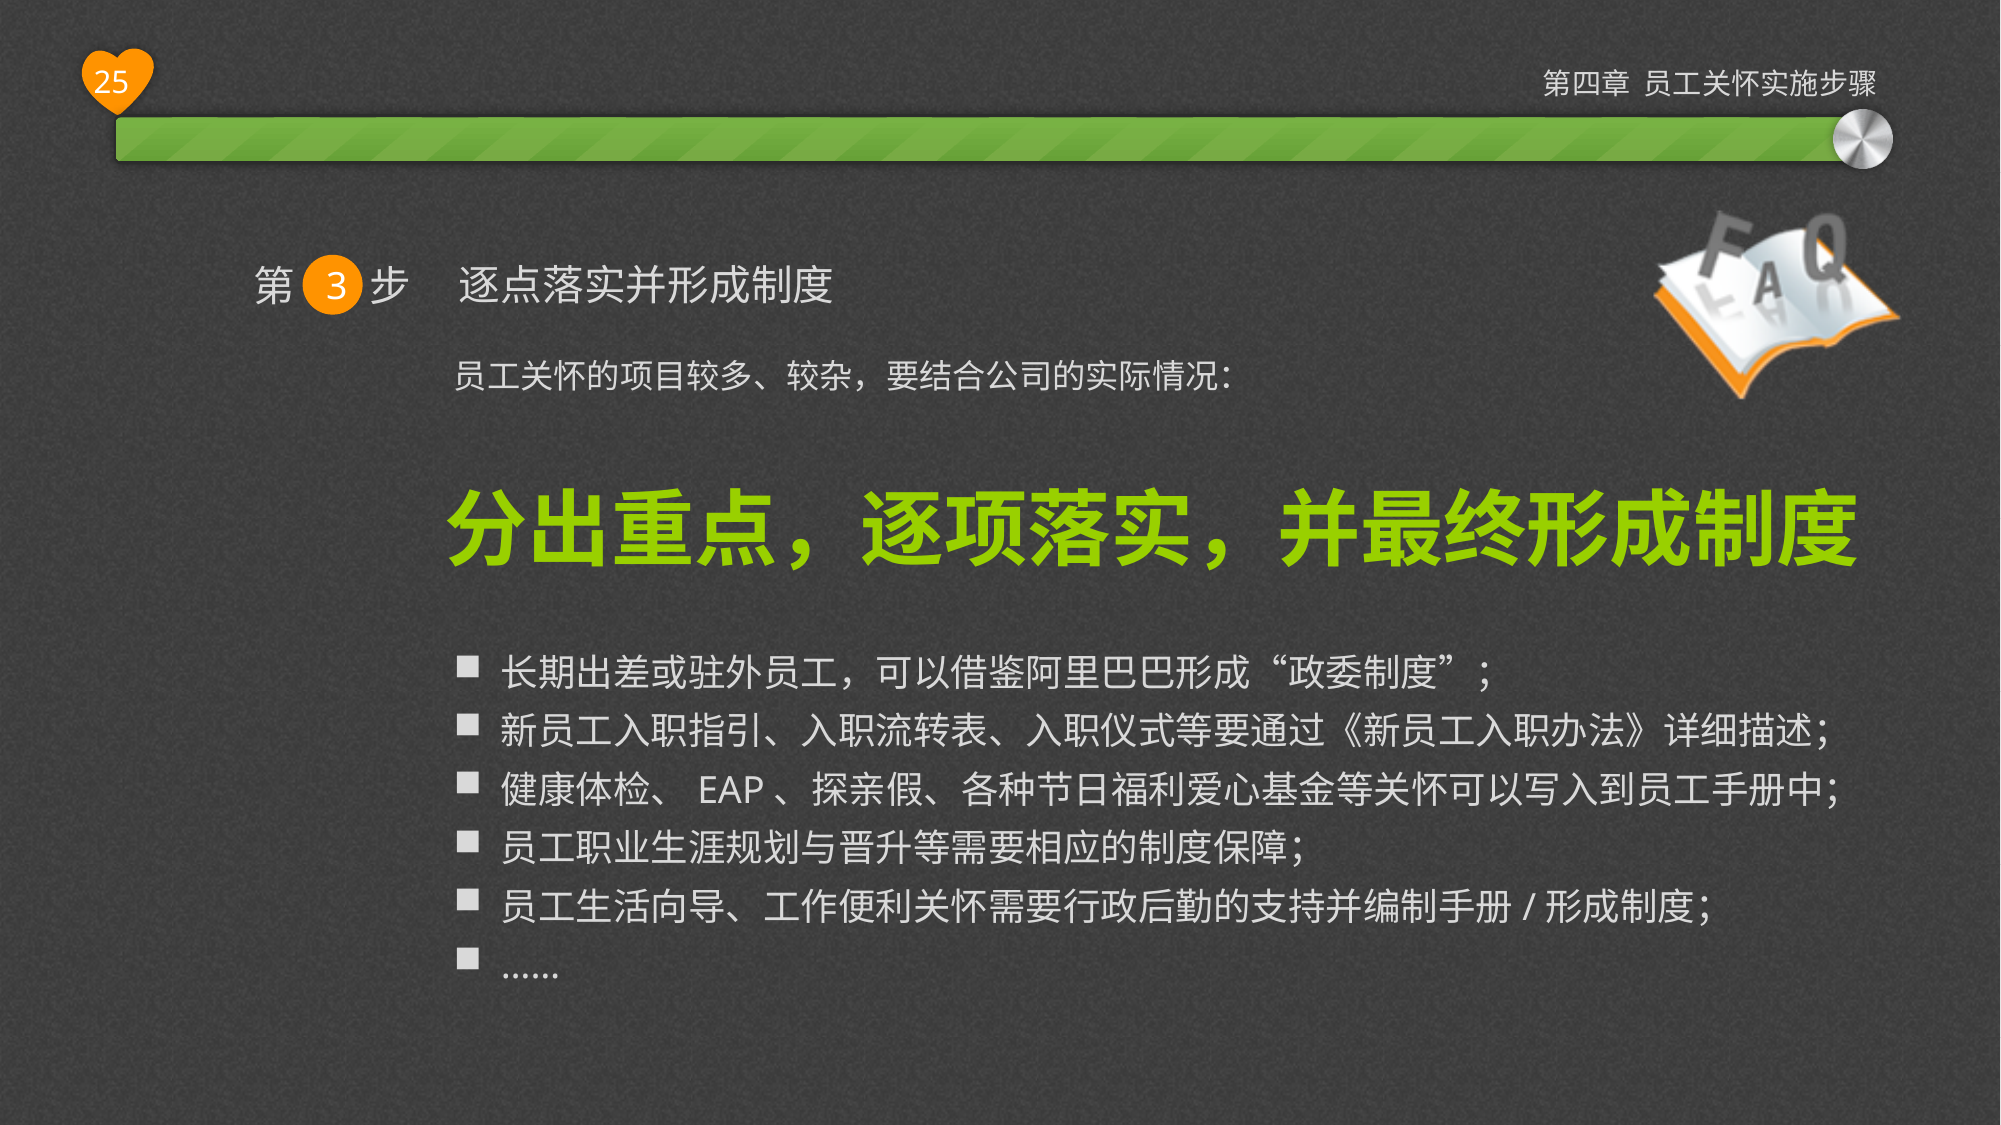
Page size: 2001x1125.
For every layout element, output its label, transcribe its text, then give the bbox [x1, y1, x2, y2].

text_box 长期出差或驻外员工，可以借鉴阿里巴巴形成“政委制度”； 新员工入职指引、入职流转表、入职仪式等要通过《新员工入职办法》详细描述； 健康体检、EAP、探亲假、各种节日福利爱心基金等关怀可以写入到员工手册中； 员工职业生涯规划与晋升等需要相应的制度保障； 员工生活向导、工作便利关怀需要行政后勤的支持并编制手册/形成制度； …… [439, 627, 1876, 994]
picture [0, 0, 2001, 1125]
text_box 分出重点，逐项落实，并最终形成制度 [394, 438, 1911, 584]
text_box 员工关怀的项目较多、较杂，要结合公司的实际情况： [439, 335, 1644, 403]
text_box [225, 251, 1241, 318]
